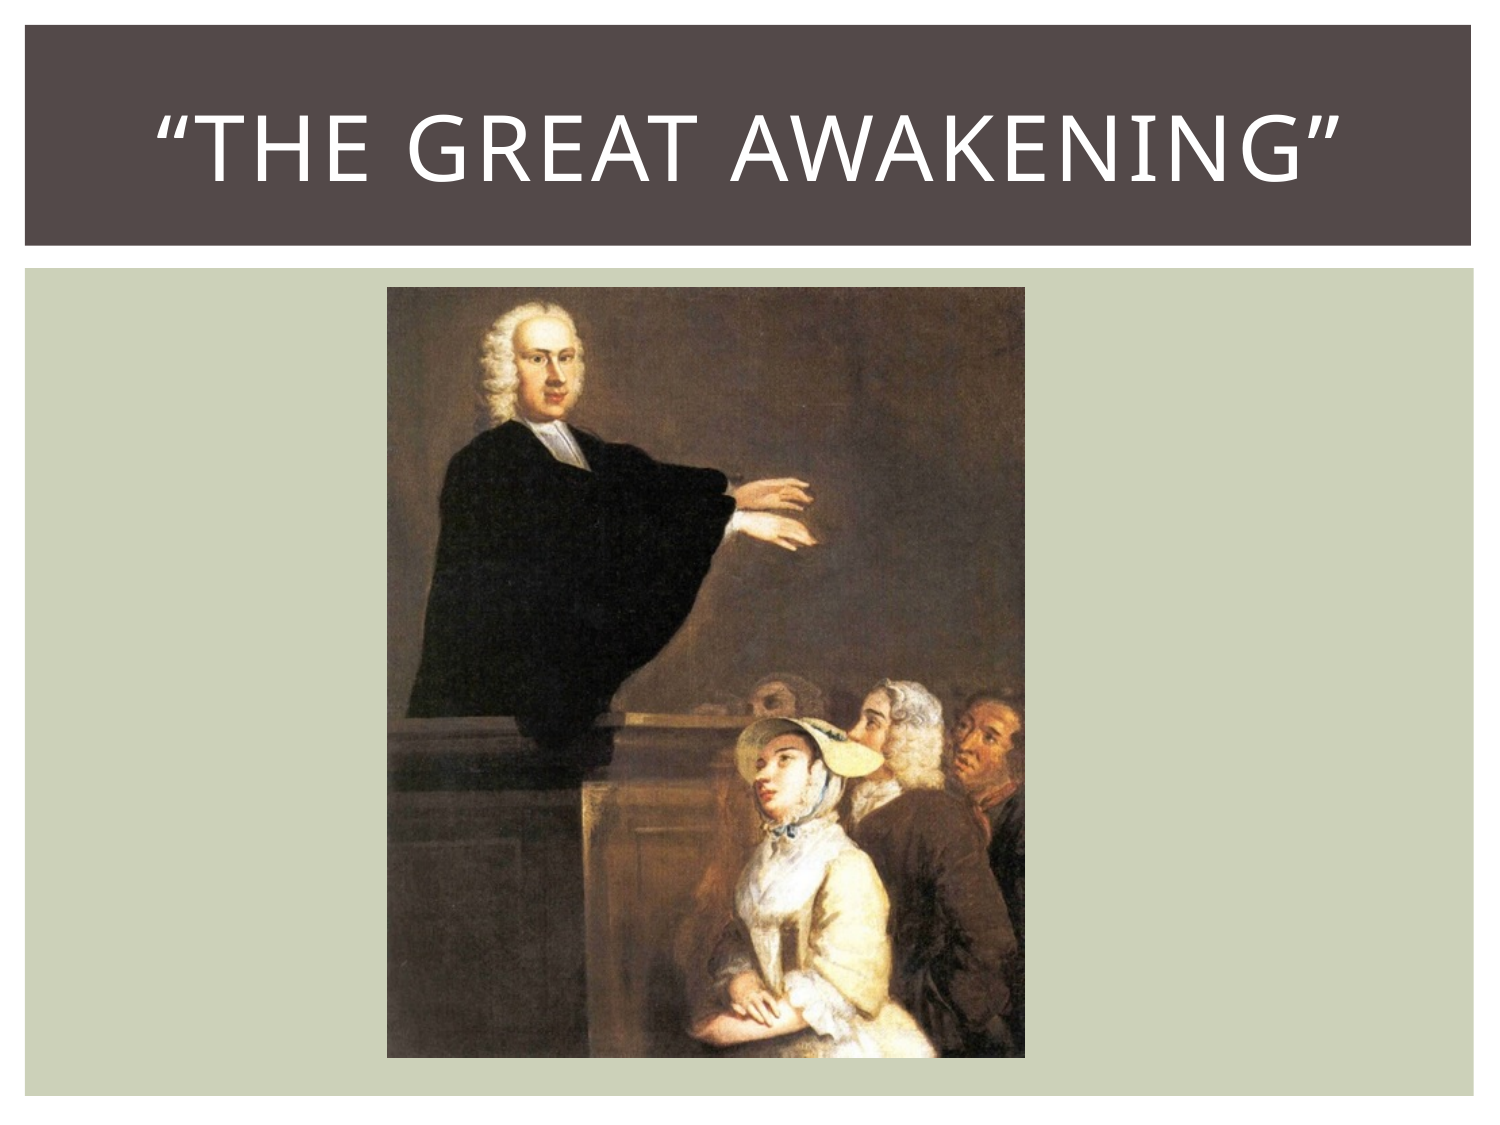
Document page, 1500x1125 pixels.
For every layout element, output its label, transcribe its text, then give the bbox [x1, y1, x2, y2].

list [387, 287, 1026, 1058]
title “The Great Awakening” [62, 58, 1438, 232]
